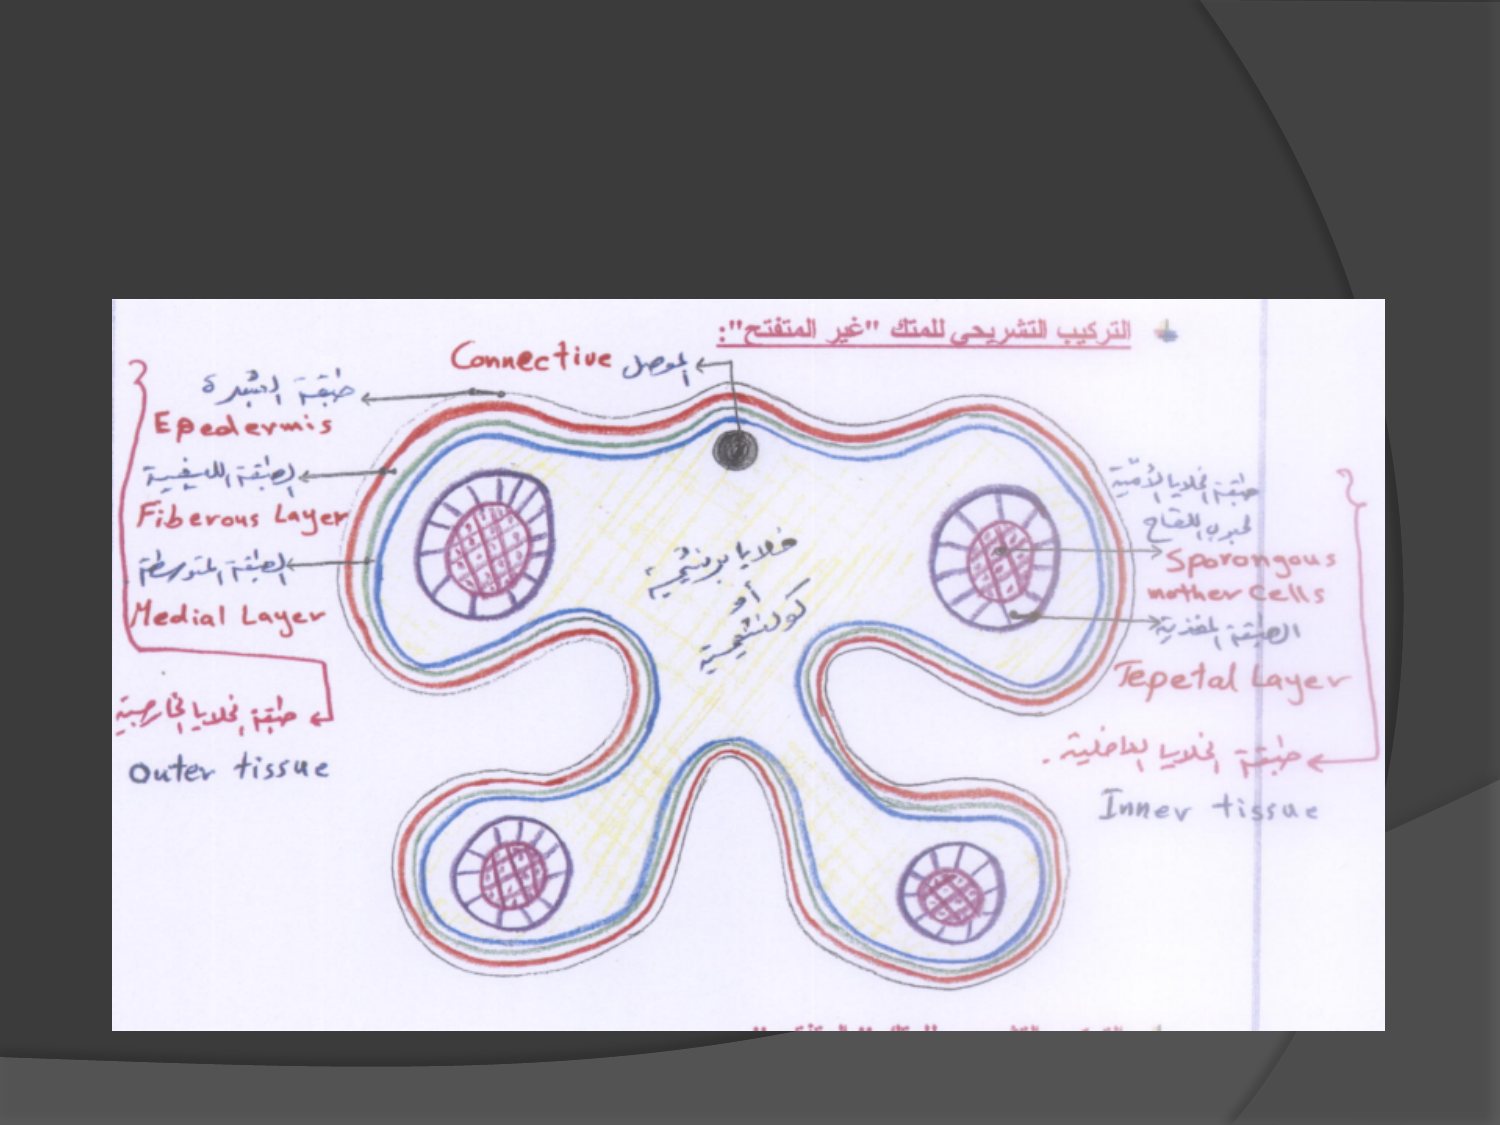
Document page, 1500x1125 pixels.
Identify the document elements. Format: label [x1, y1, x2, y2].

picture [112, 299, 1385, 1032]
